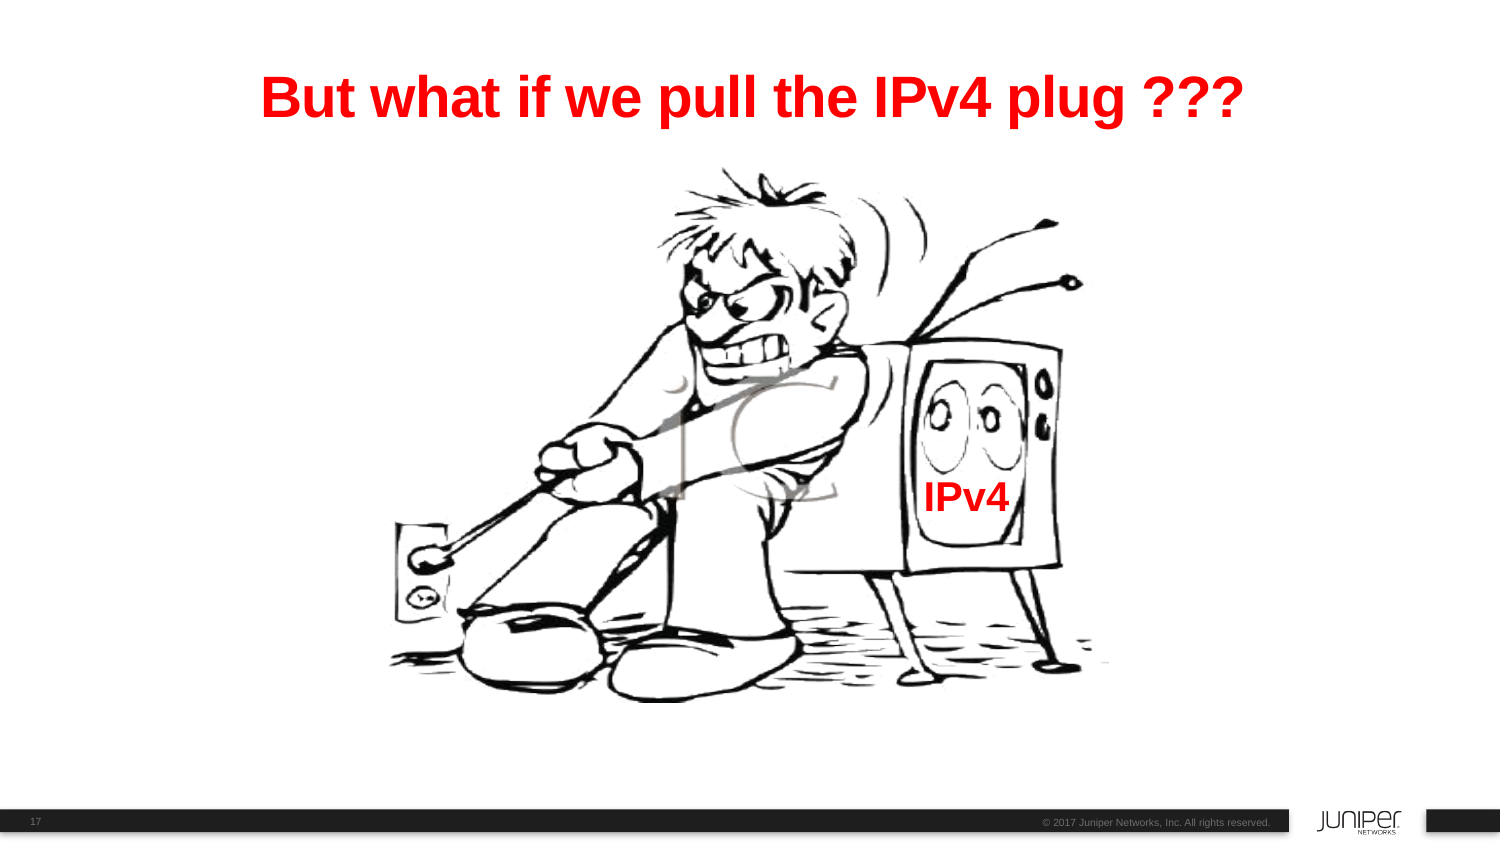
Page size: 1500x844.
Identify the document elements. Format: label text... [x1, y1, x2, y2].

picture [1315, 808, 1404, 836]
picture [389, 167, 1109, 703]
title But what if we pull the IPv4 plug ??? [74, 32, 1424, 131]
